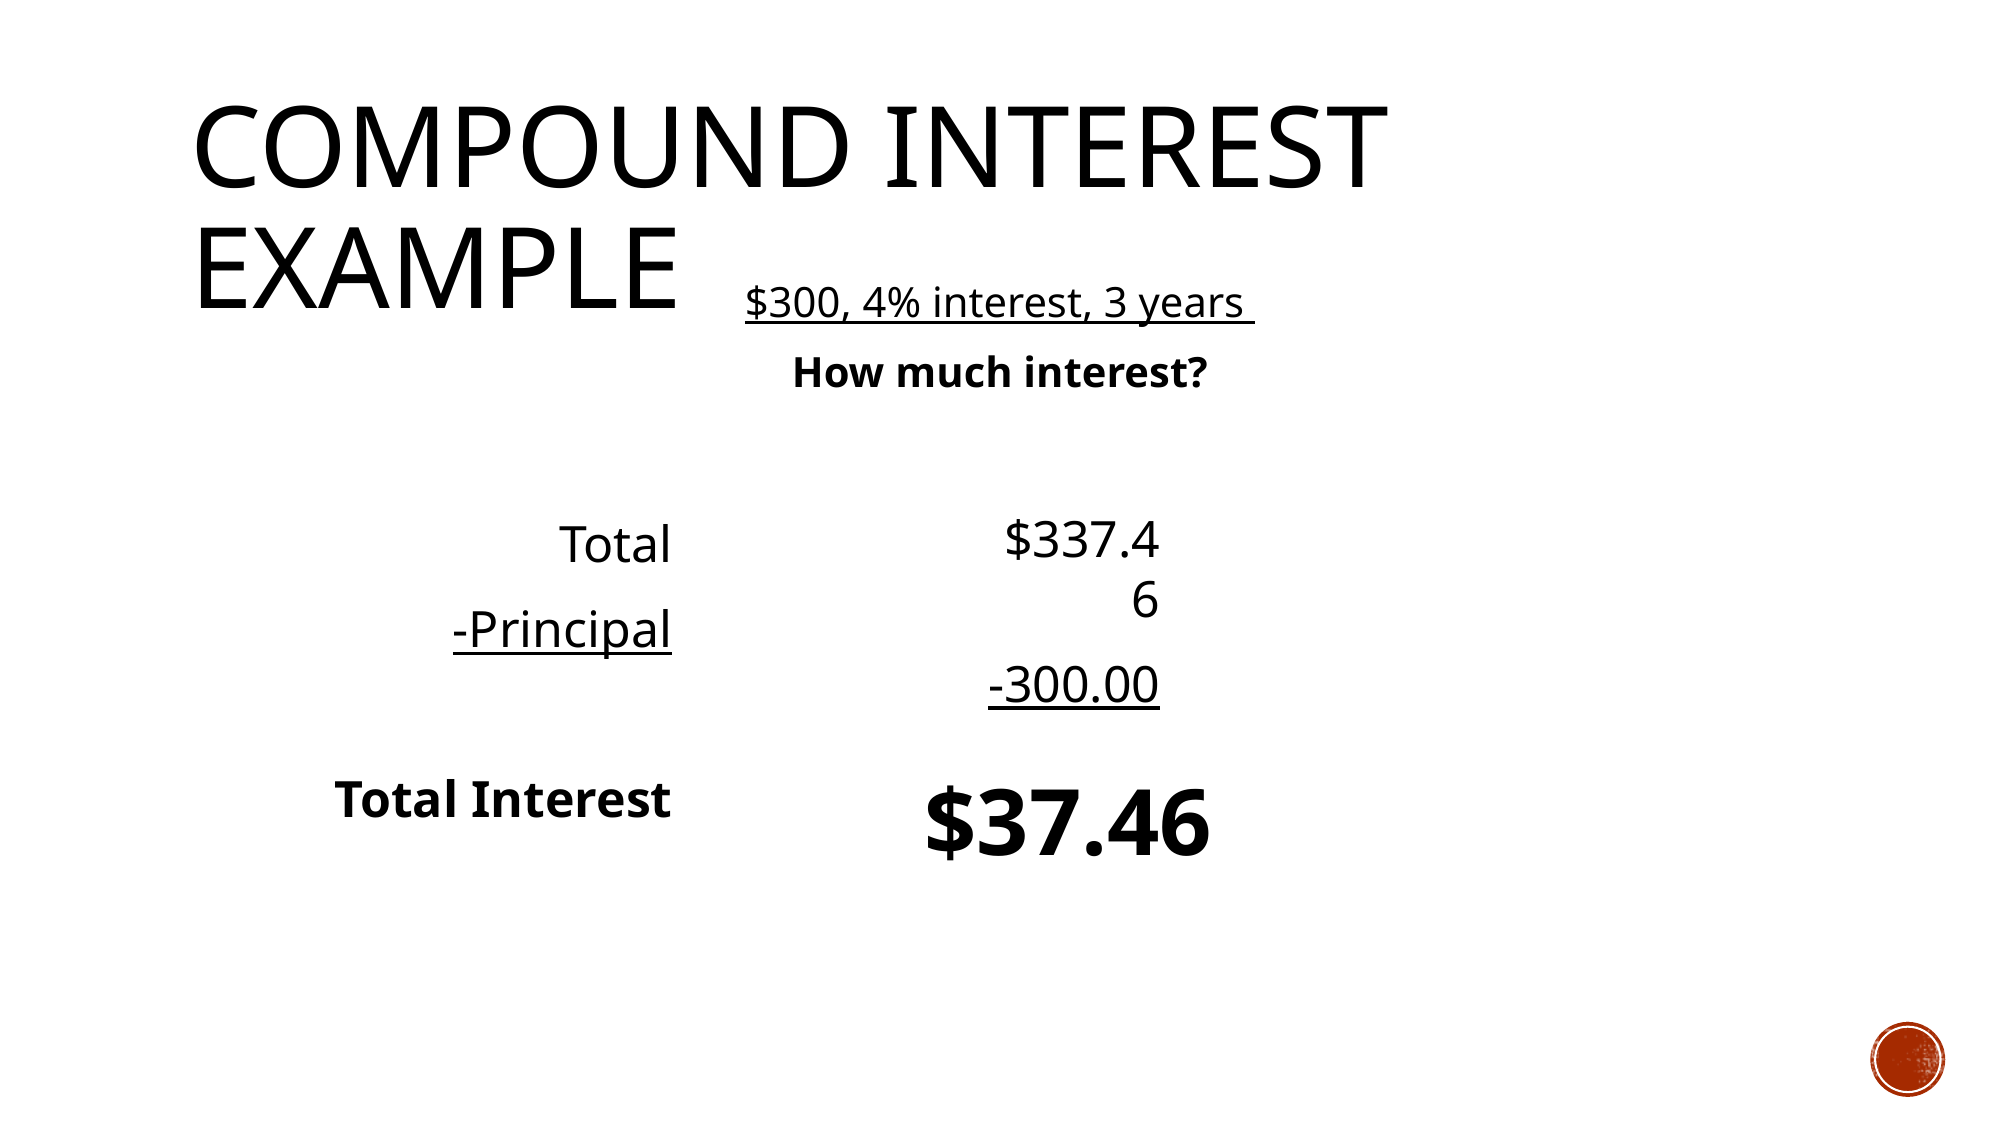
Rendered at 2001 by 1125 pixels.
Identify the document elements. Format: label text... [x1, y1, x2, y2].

text_box $37.46 [909, 756, 1228, 881]
text_box Total -Principal Total Interest [294, 505, 688, 836]
title Compound Interest Example [175, 79, 1826, 344]
text_box $337.46 -300.00 [962, 500, 1175, 720]
list $300, 4% interest, 3 years How much interest? [324, 274, 1675, 487]
